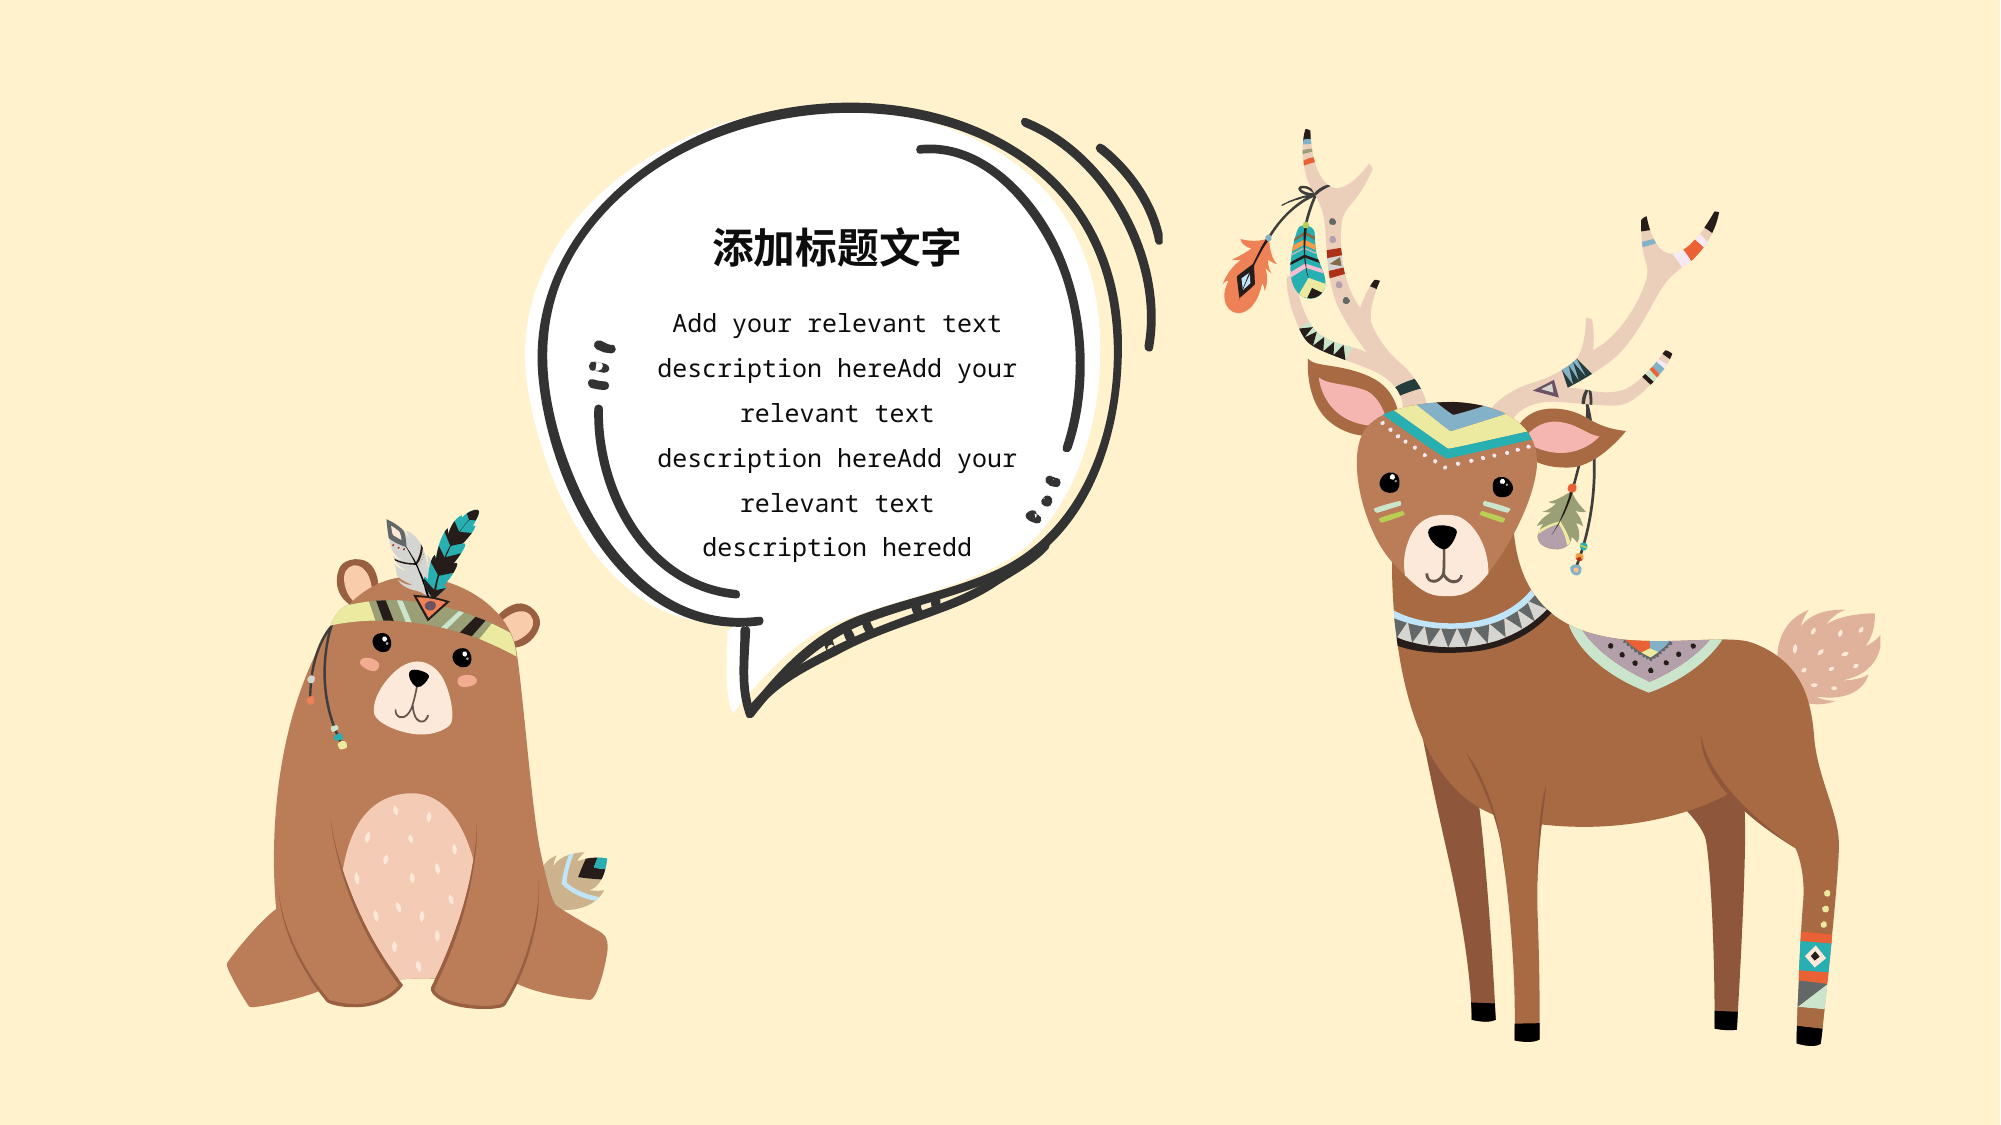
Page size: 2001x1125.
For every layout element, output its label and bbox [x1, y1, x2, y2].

picture [226, 101, 1163, 1009]
picture [1222, 128, 1881, 1047]
